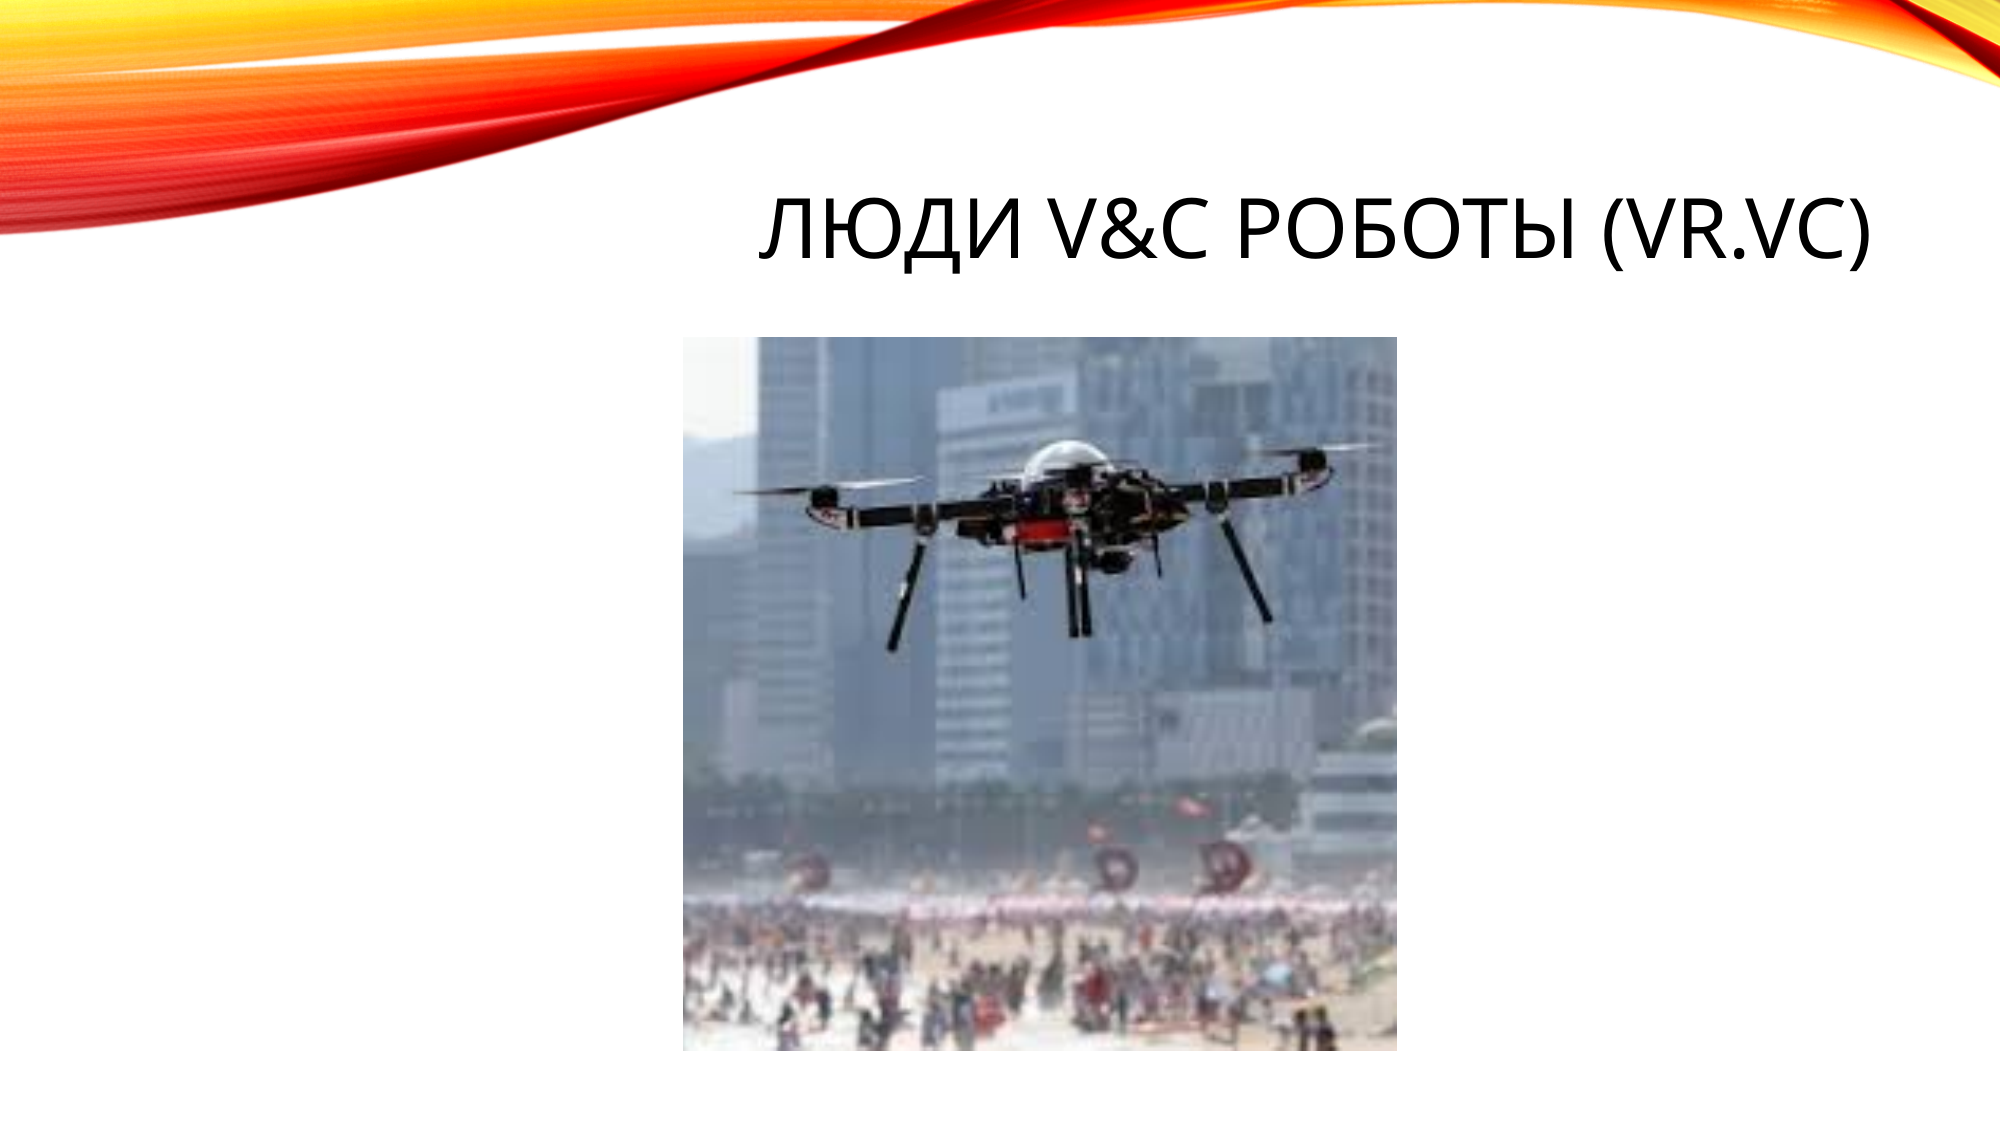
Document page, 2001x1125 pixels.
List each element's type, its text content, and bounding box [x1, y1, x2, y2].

picture [0, 0, 2000, 237]
title Люди V&C Роботы (VR.VC) [474, 125, 1888, 338]
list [683, 337, 1397, 1051]
